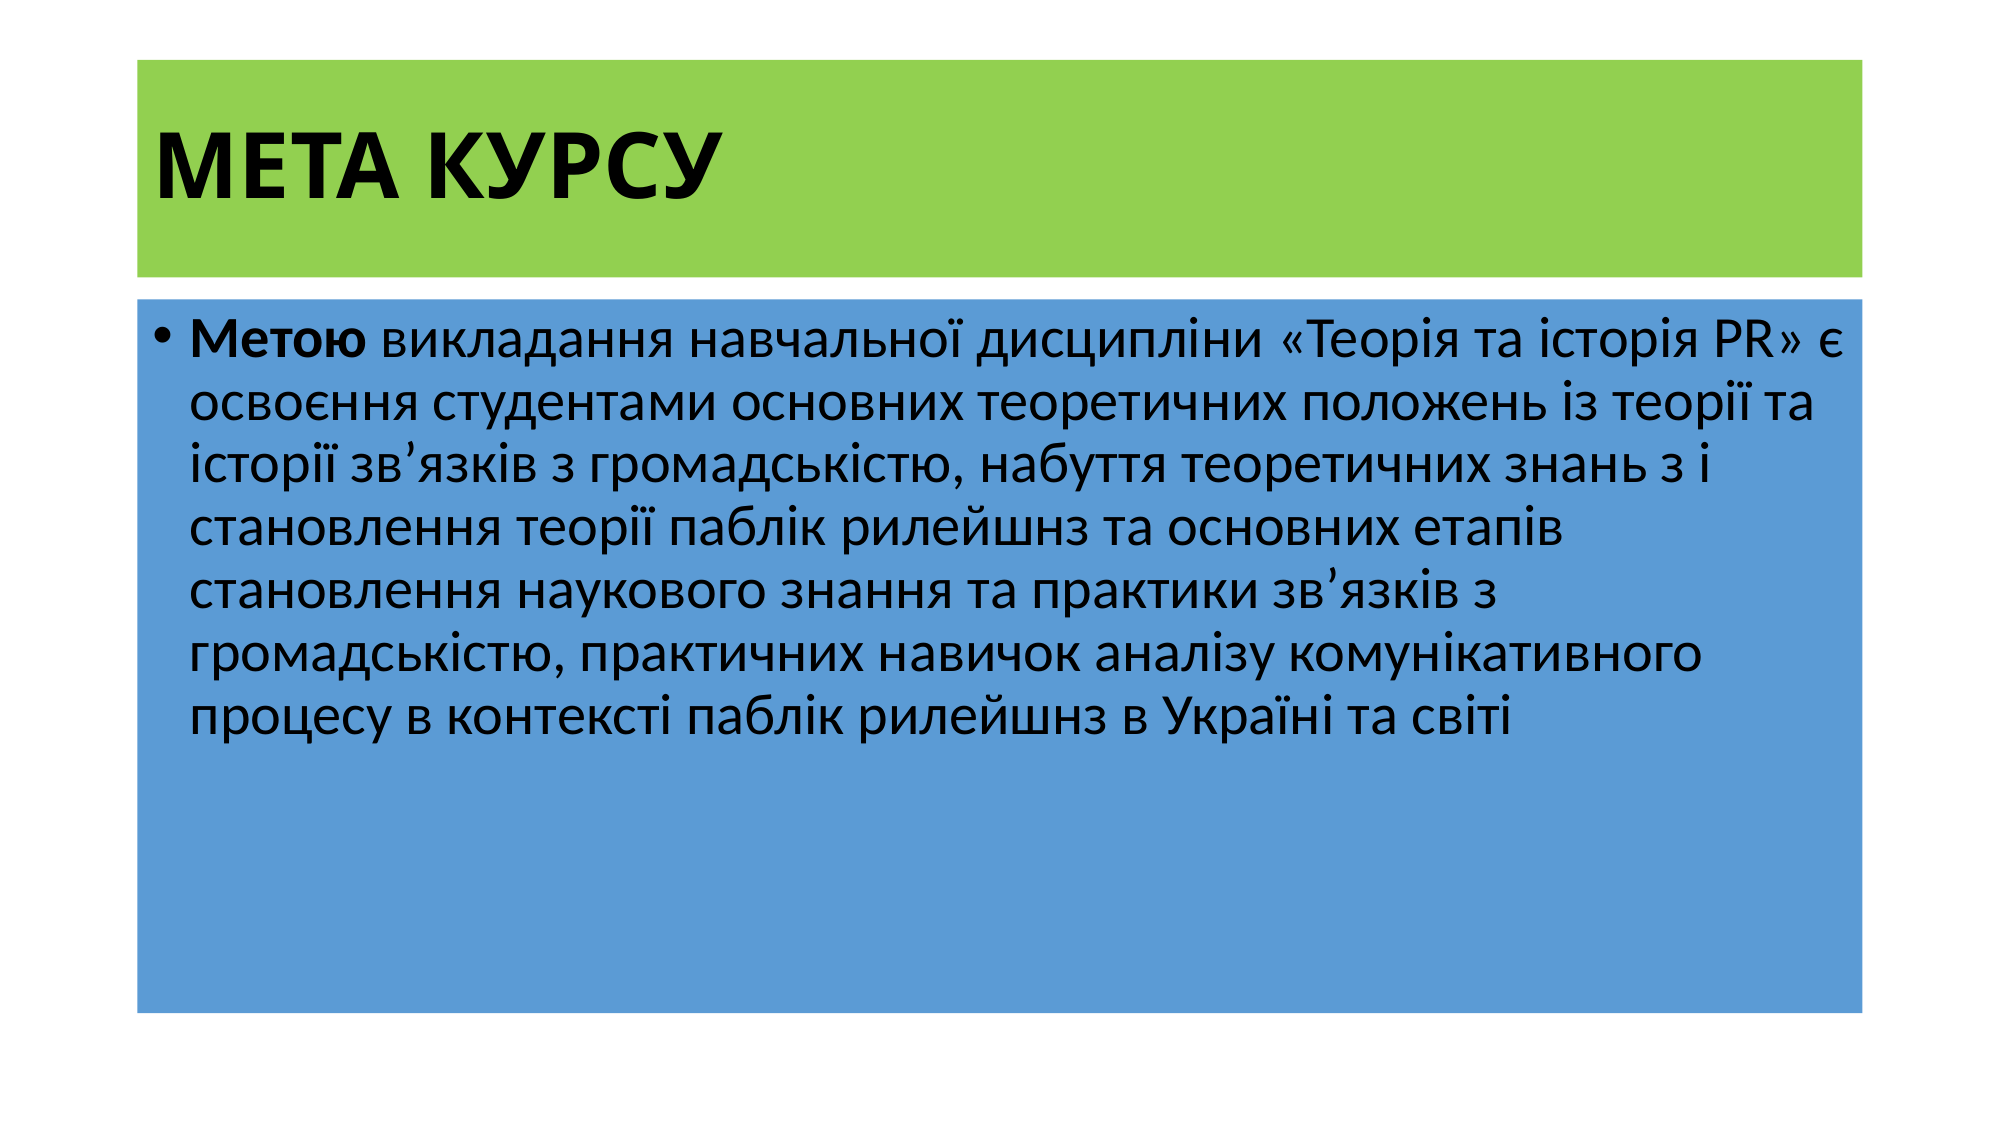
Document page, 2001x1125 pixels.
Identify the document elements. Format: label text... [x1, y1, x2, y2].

list Метою викладання навчальної дисципліни «Теорія та історія PR» є освоєння студентами основних теоретичних положень із теорії та історії зв’язків з громадськістю, набуття теоретичних знань з і становлення теорії паблік рилейшнз та основних етапів становлення наукового знання та практики зв’язків з громадськістю, практичних навичок аналізу комунікативного процесу в контексті паблік рилейшнз в Україні та світі [137, 299, 1863, 1014]
title МЕТА КУРСУ [137, 59, 1863, 278]
